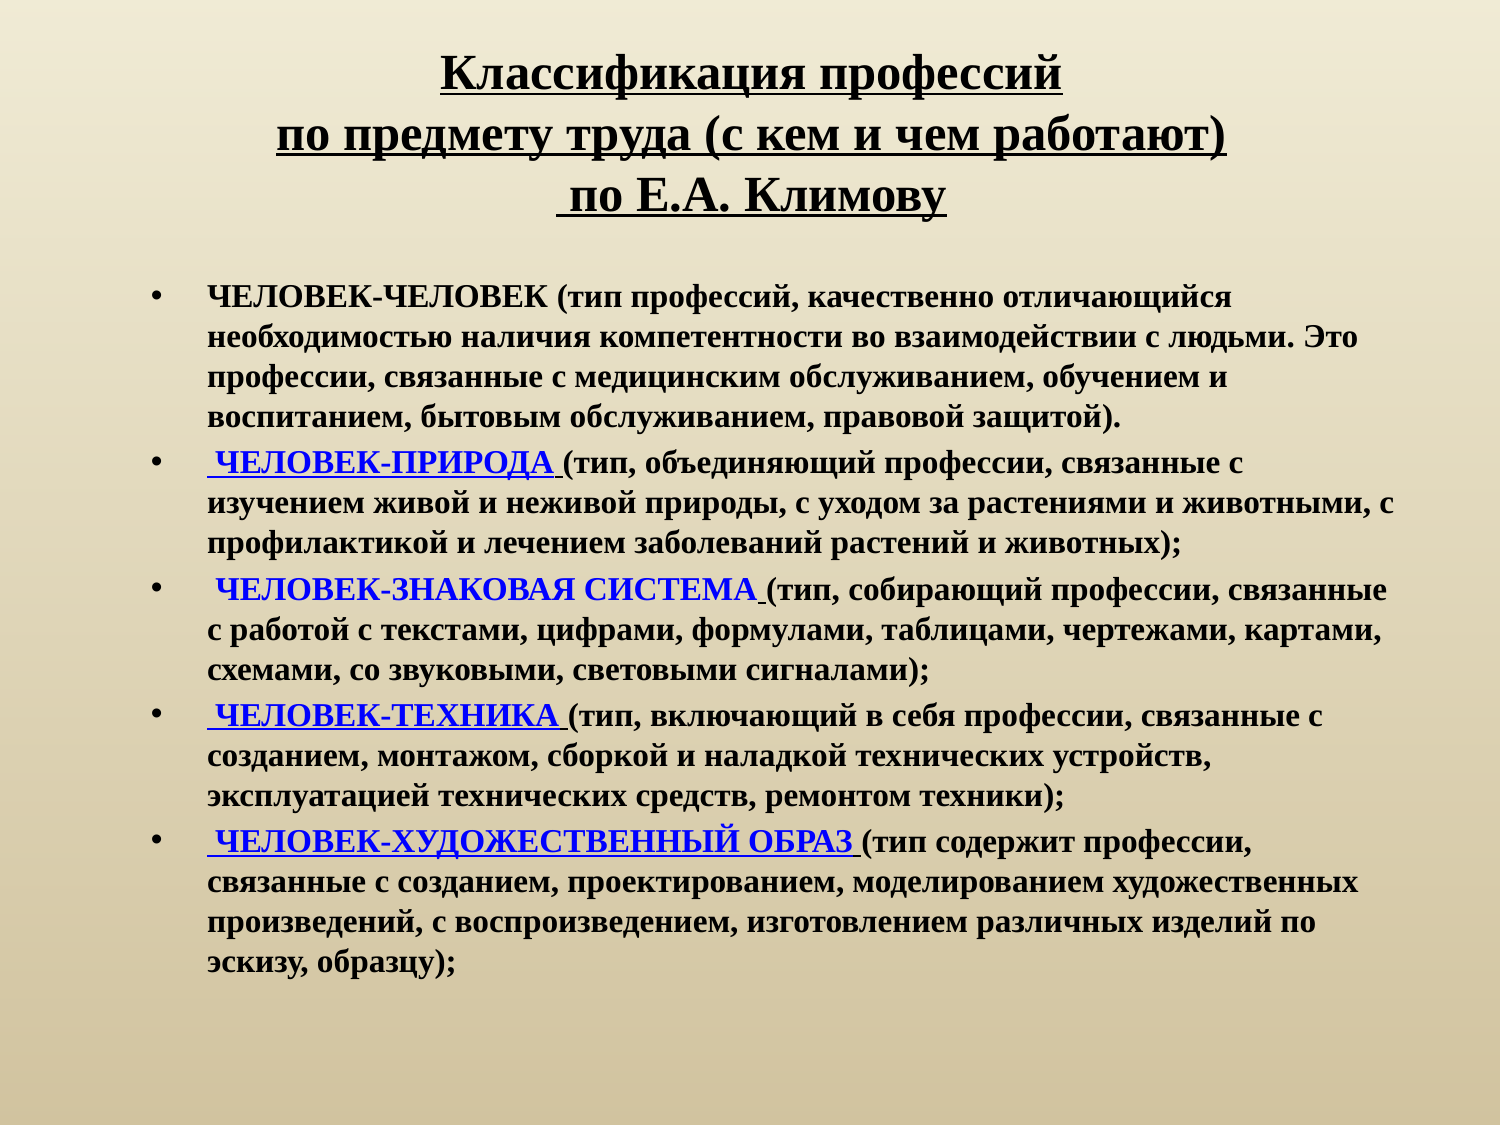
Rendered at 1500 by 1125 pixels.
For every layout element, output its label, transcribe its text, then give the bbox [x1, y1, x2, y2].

title Классификация профессий по предмету труда (с кем и чем работают) по Е.А. Климову [76, 30, 1427, 230]
list ЧЕЛОВЕК-ЧЕЛОВЕК (тип профессий, качественно отличающийся необходимостью наличия компетентности во взаимодействии с людьми. Это профессии, связанные с медицинским обслуживанием, обучением и воспитанием, бытовым обслуживанием, правовой защитой). ЧЕЛОВЕК-ПРИРОДА (тип, объединяющий профессии, связанные с изучением живой и неживой природы, с уходом за растениями и животными, с профилактикой и лечением заболеваний растений и животных); ЧЕЛОВЕК-ЗНАКОВАЯ СИСТЕМА (тип, собирающий профессии, связанные с работой с текстами, цифрами, формулами, таблицами, чертежами, картами, схемами, со звуковыми, световыми сигналами); ЧЕЛОВЕК-ТЕХНИКА (тип, включающий в себя профессии, связанные с созданием, монтажом, сборкой и наладкой технических устройств, эксплуатацией технических средств, ремонтом техники); ЧЕЛОВЕК-ХУДОЖЕСТВЕННЫЙ ОБРАЗ (тип содержит профессии, связанные с созданием, проектированием, моделированием художественных произведений, с воспроизведением, изготовлением различных изделий по эскизу, образцу); [135, 267, 1425, 1053]
